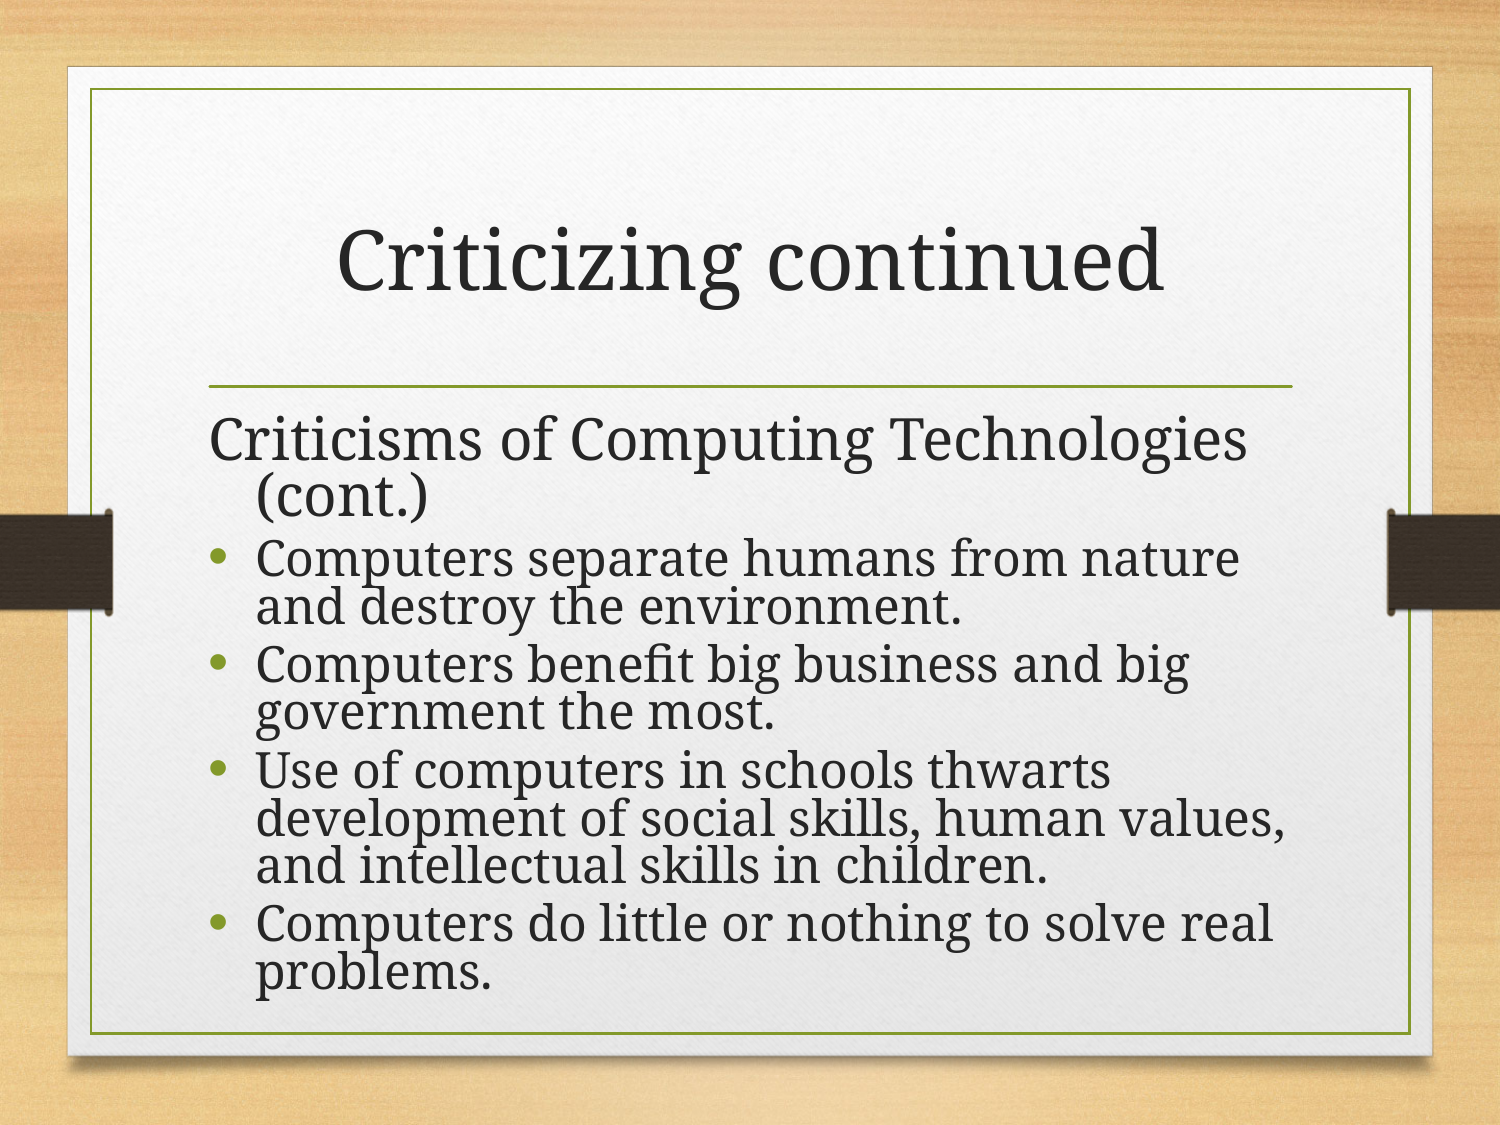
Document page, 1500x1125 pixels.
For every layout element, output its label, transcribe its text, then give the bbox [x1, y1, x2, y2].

list Criticisms of Computing Technologies (cont.) Computers separate humans from nature and destroy the environment. Computers benefit big business and big government the most. Use of computers in schools thwarts development of social skills, human values, and intellectual skills in children. Computers do little or nothing to solve real problems. [193, 408, 1309, 974]
title Criticizing continued [193, 150, 1309, 365]
picture [0, 0, 1500, 1125]
